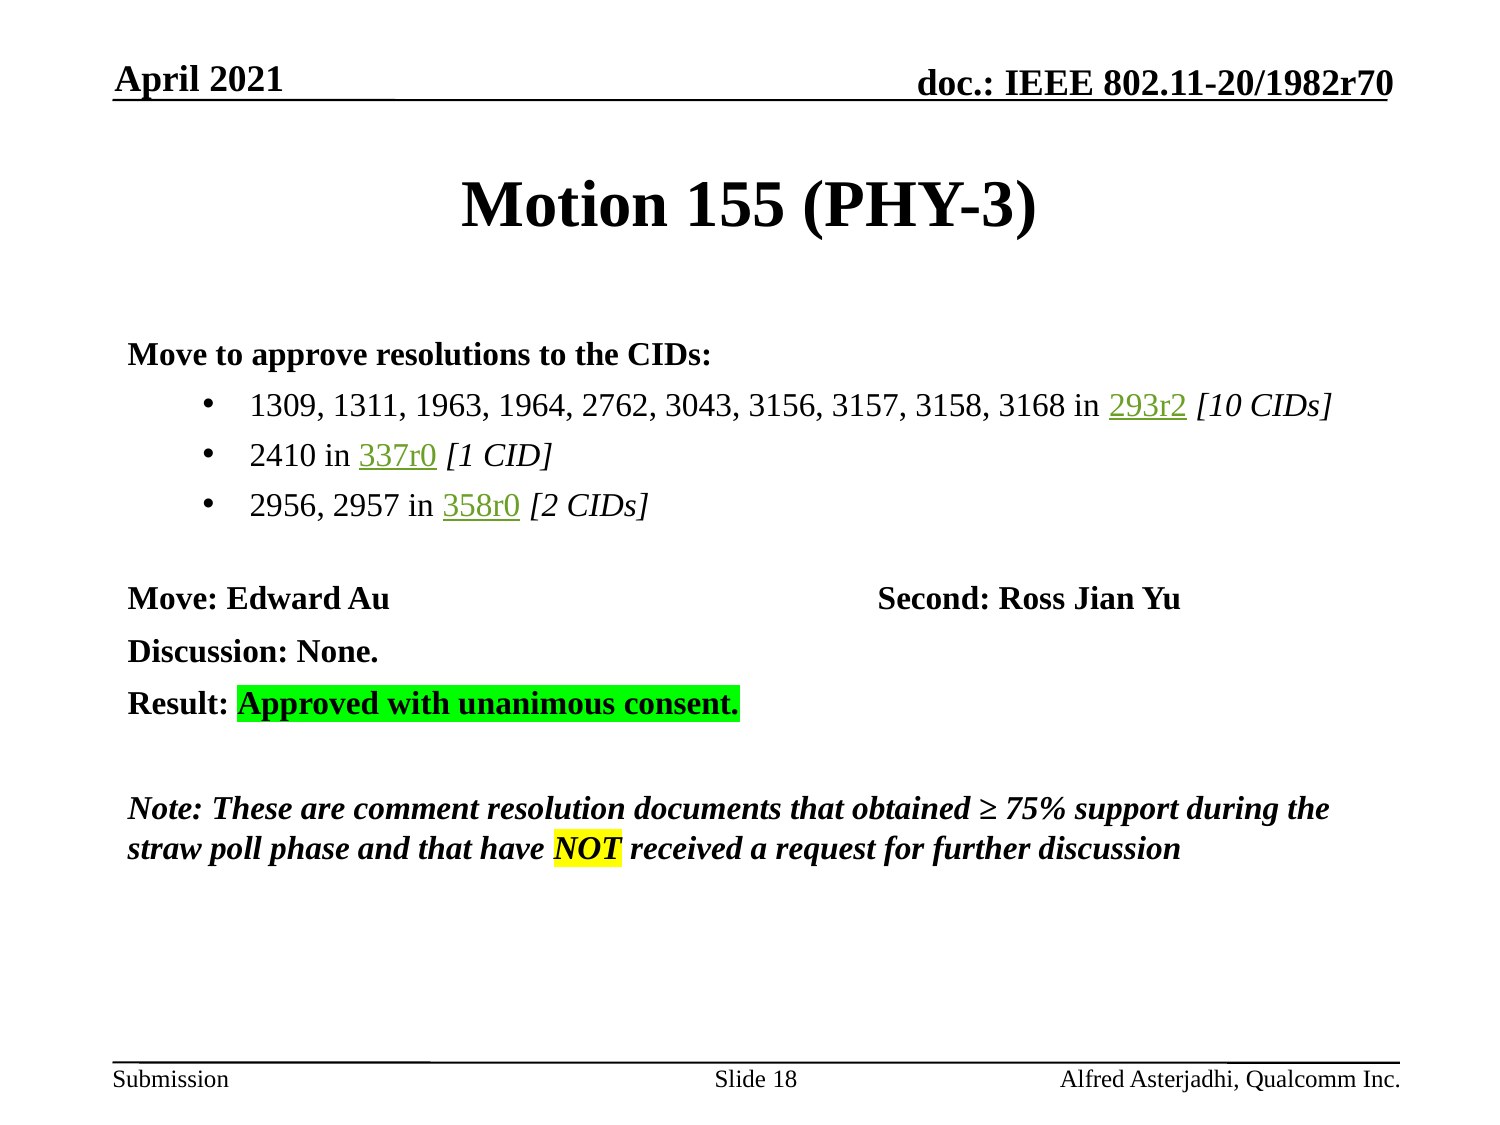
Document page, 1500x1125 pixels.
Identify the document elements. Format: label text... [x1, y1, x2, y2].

footer Alfred Asterjadhi, Qualcomm Inc. [878, 1061, 1402, 1093]
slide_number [114, 54, 423, 100]
list Move to approve resolutions to the CIDs: 1309, 1311, 1963, 1964, 2762, 3043, 3156, 3157, 3158, 3168 in 293r2 [10 CIDs] 2410 in 337r0 [1 CID] 2956, 2957 in 358r0 [2 CIDs] Move: Edward Au Second: Ross Jian Yu Discussion: None. Result: Approved with unanimous consent. Note: These are comment resolution documents that obtained ≥ 75% support during the straw poll phase and that have NOT received a request for further discussion [112, 324, 1388, 1000]
slide_number Slide 18 [712, 1061, 800, 1123]
title Motion 155 (PHY-3) [112, 112, 1388, 288]
